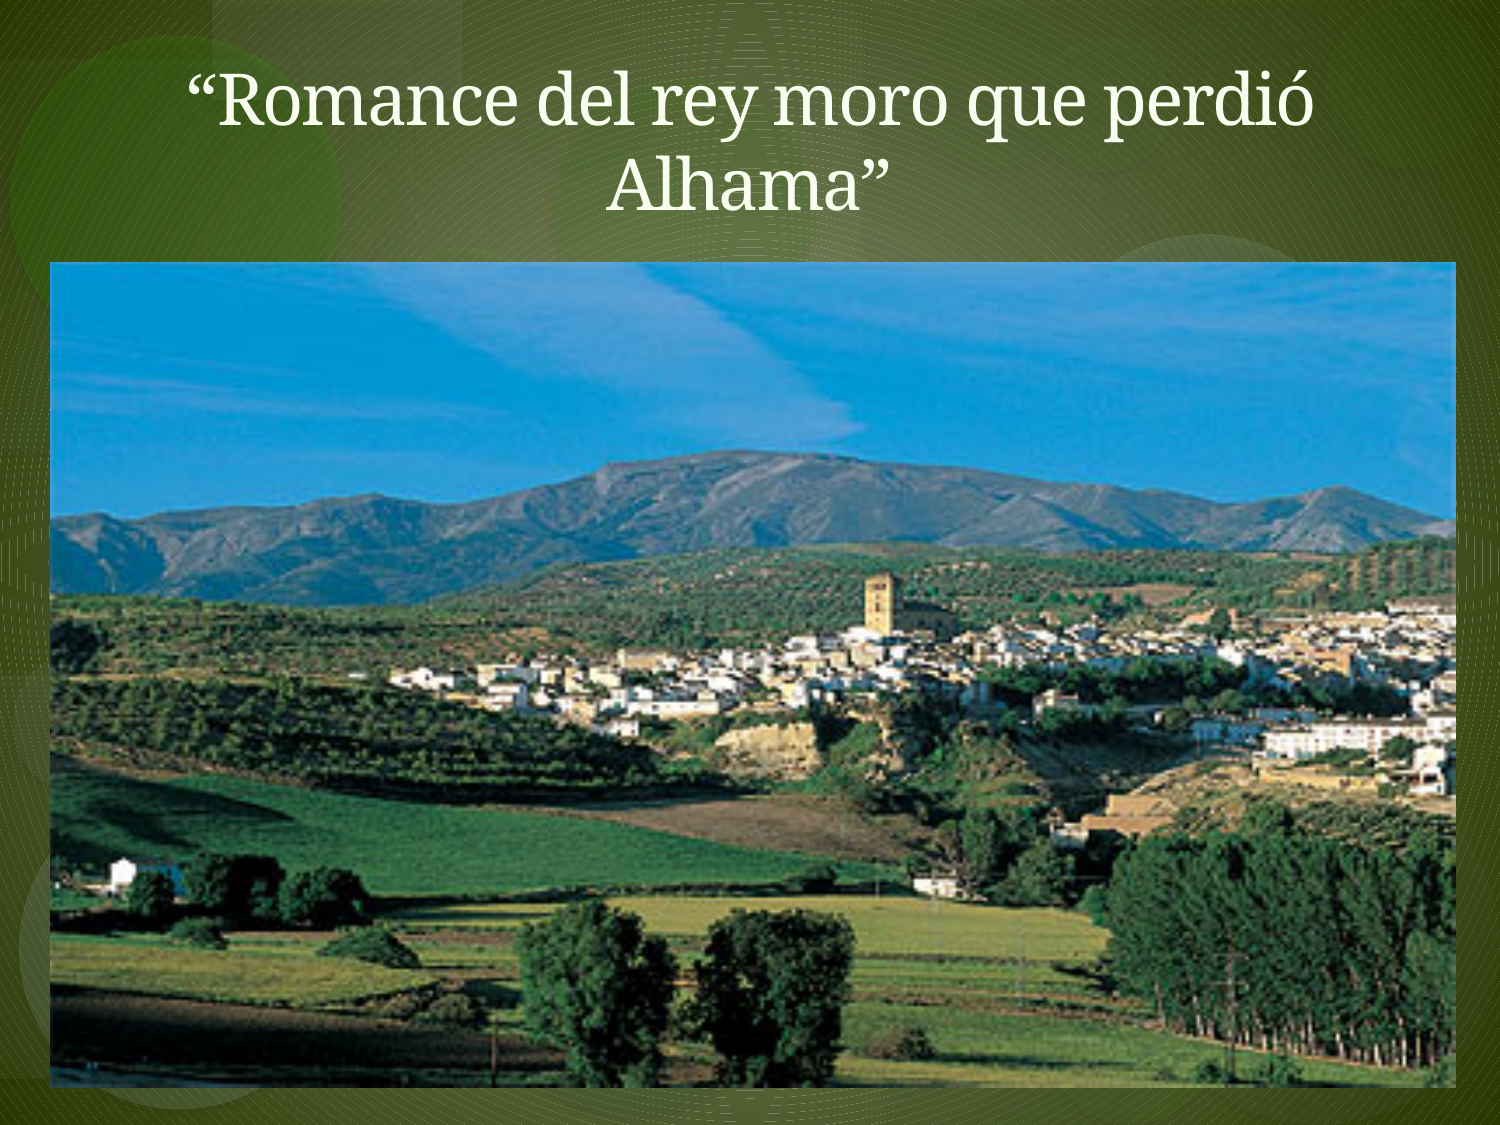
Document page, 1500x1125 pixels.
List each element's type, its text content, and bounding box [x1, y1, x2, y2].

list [49, 262, 1457, 1088]
title “Romance del rey moro que perdió Alhama” [75, 45, 1425, 233]
